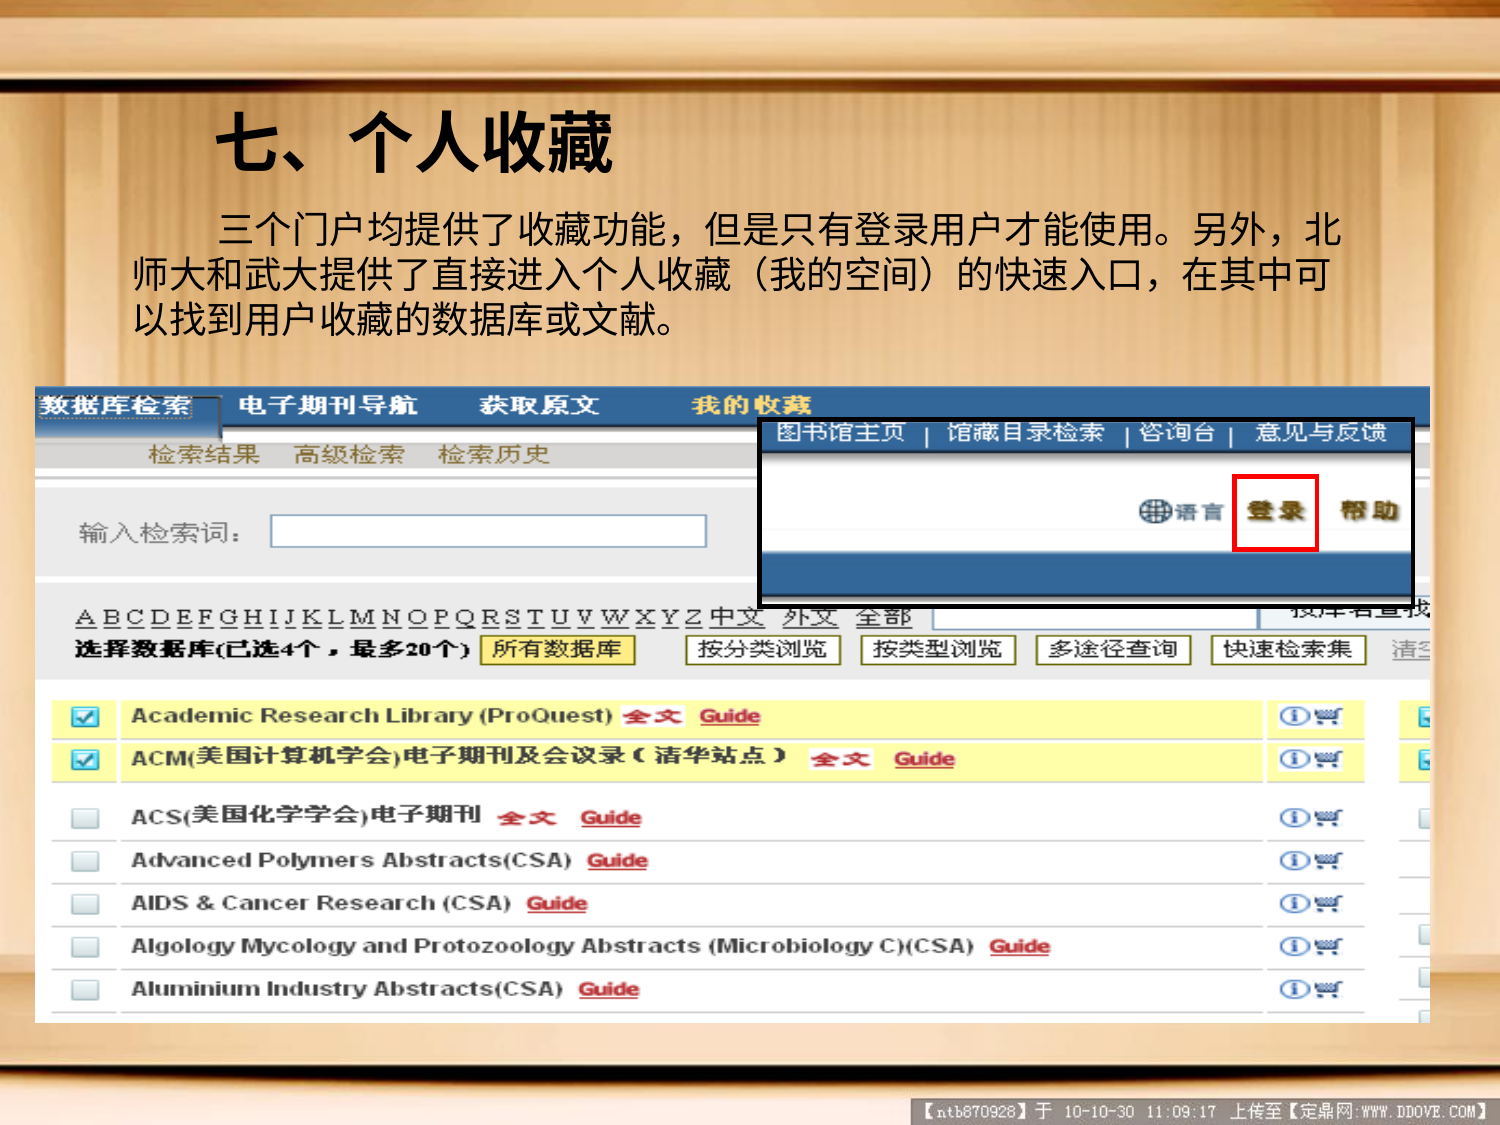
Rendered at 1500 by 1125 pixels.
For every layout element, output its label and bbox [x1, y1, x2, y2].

text_box [761, 421, 1411, 605]
picture [0, 0, 1500, 1125]
